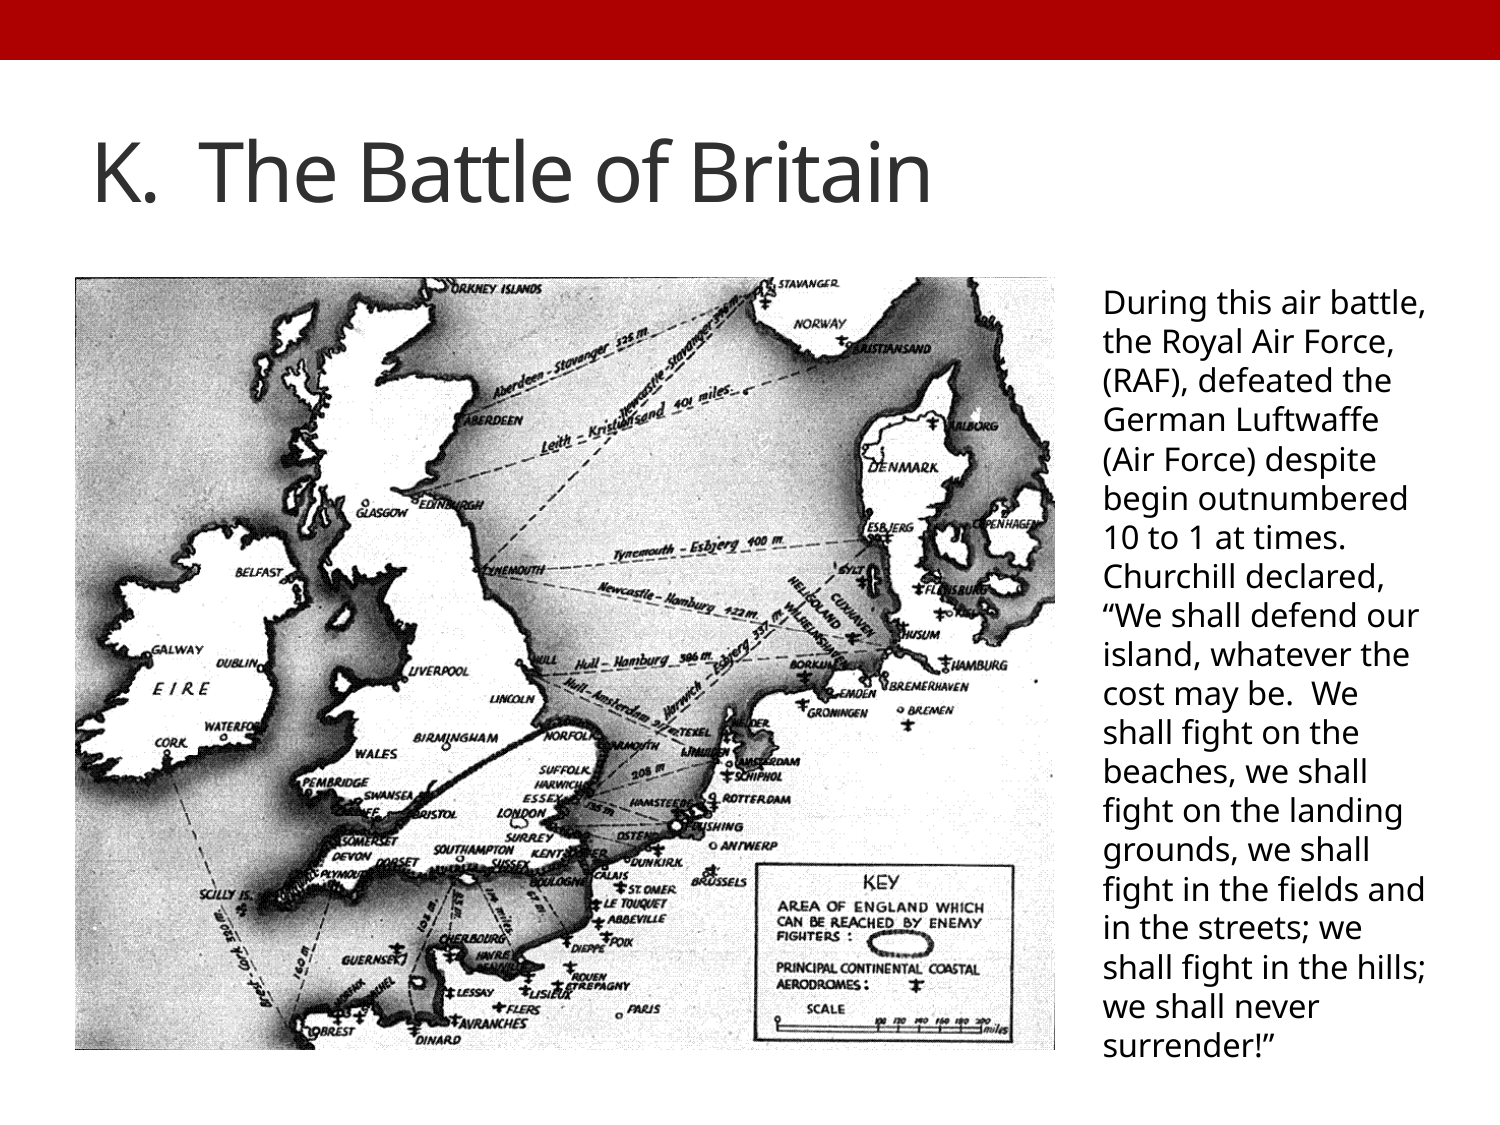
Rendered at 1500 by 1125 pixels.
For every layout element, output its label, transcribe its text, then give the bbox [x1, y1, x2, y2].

title K. The Battle of Britain [75, 87, 1425, 250]
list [74, 277, 1055, 1050]
list During this air battle, the Royal Air Force,(RAF), defeated the German Luftwaffe (Air Force) despite begin outnumbered 10 to 1 at times. Churchill declared, “We shall defend our island, whatever the cost may be. We shall fight on the beaches, we shall fight on the landing grounds, we shall fight in the fields and in the streets; we shall fight in the hills; we shall never surrender!” [1087, 274, 1450, 1075]
